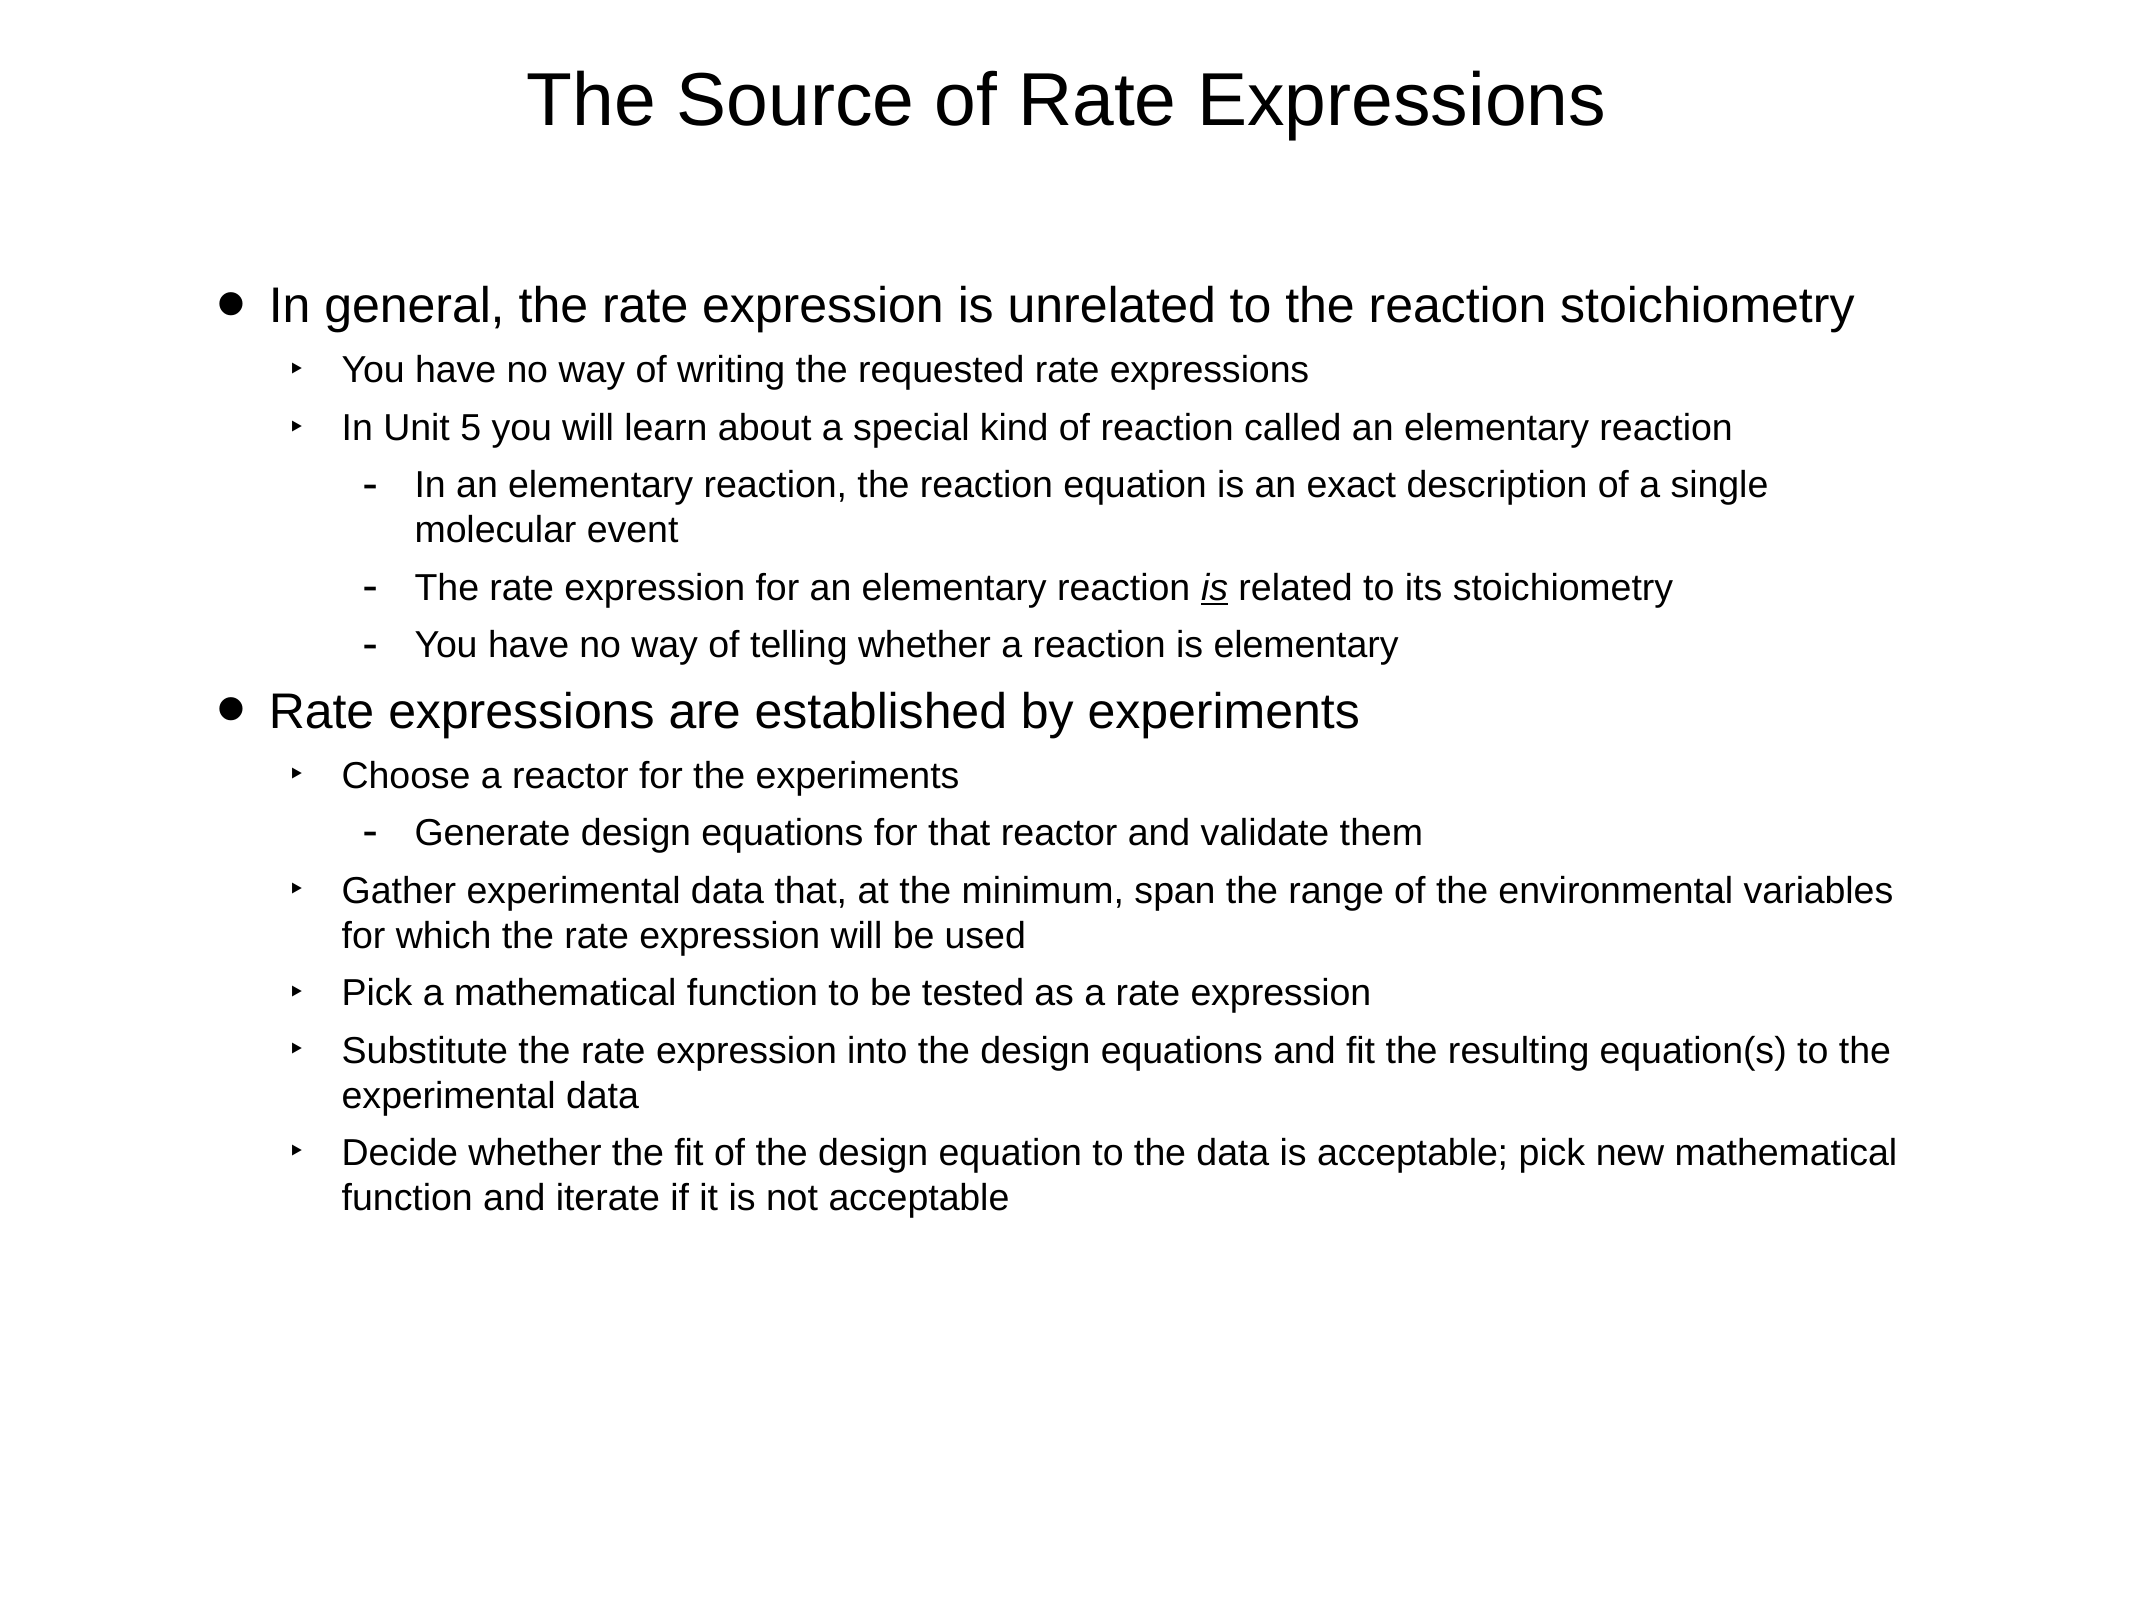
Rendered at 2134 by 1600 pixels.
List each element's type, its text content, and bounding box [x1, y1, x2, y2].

list In general, the rate expression is unrelated to the reaction stoichiometry You have no way of writing the requested rate expressions In Unit 5 you will learn about a special kind of reaction called an elementary reaction In an elementary reaction, the reaction equation is an exact description of a single molecular event The rate expression for an elementary reaction is related to its stoichiometry You have no way of telling whether a reaction is elementary Rate expressions are established by experiments Choose a reactor for the experiments Generate design equations for that reactor and validate them Gather experimental data that, at the minimum, span the range of the environmental variables for which the rate expression will be used Pick a mathematical function to be tested as a rate expression Substitute the rate expression into the design equations and fit the resulting equation(s) to the experimental data Decide whether the fit of the design equation to the data is acceptable; pick new mathematical function and iterate if it is not acceptable [208, 264, 1925, 1463]
title The Source of Rate Expressions [208, 41, 1925, 250]
